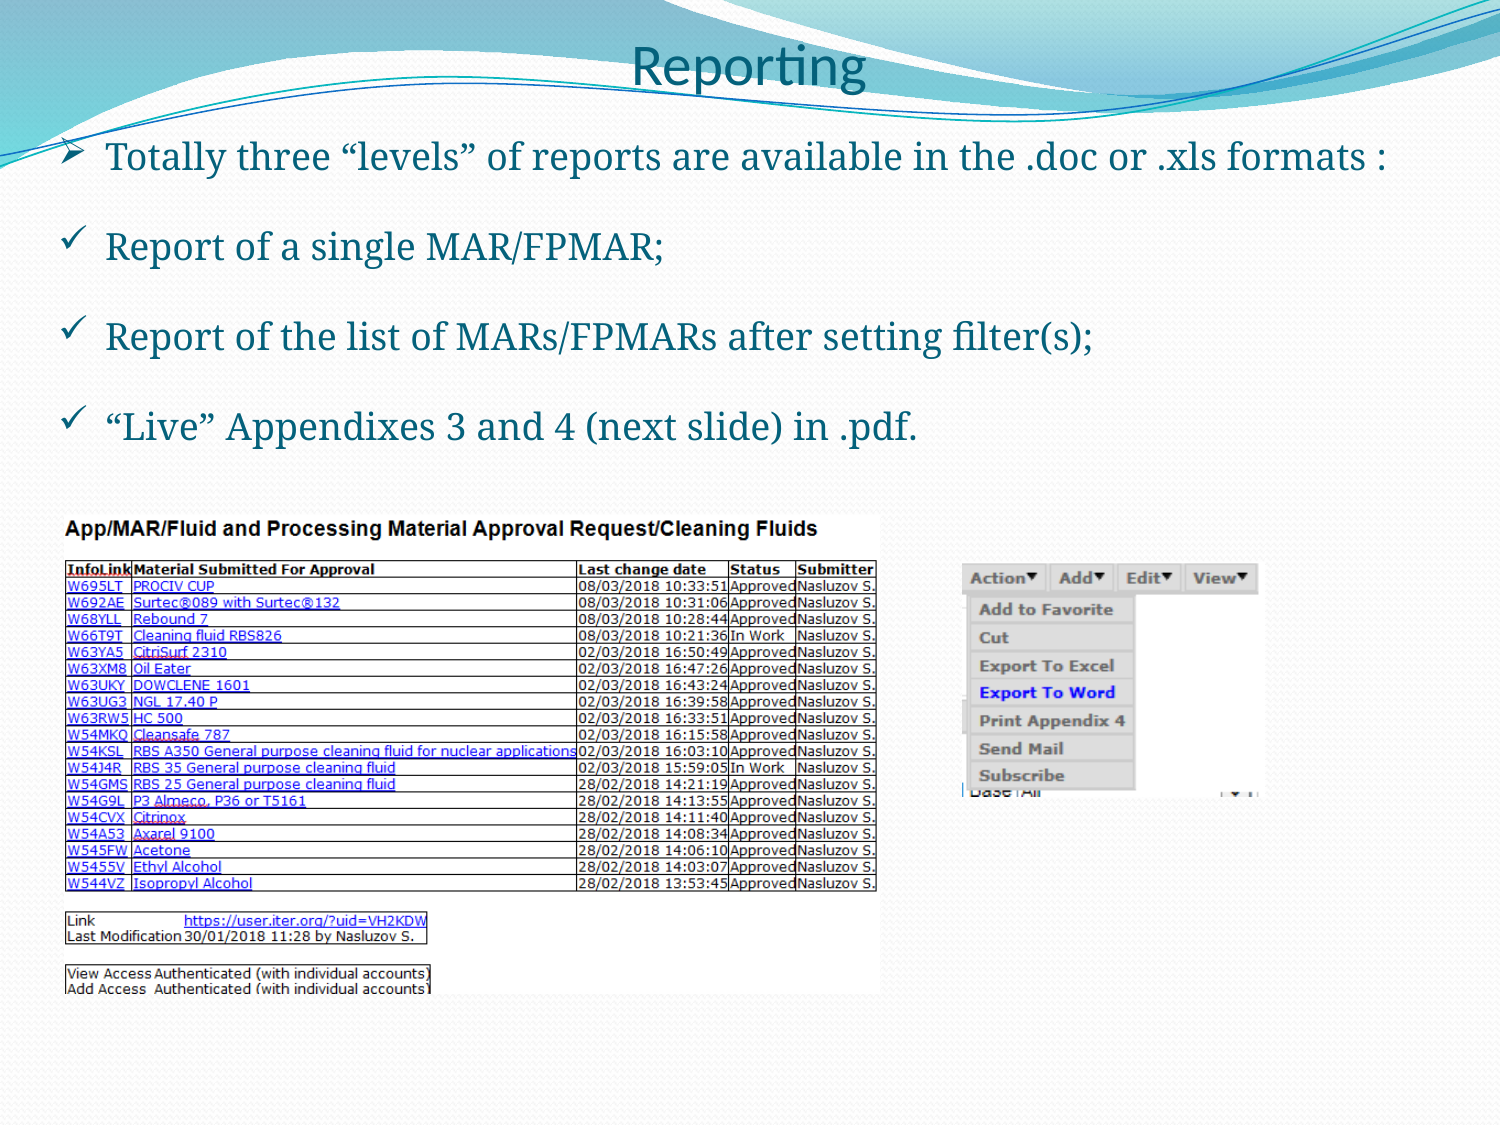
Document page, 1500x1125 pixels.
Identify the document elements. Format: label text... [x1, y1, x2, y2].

picture [962, 562, 1265, 798]
picture [64, 514, 881, 994]
text_box Reporting [0, 19, 1500, 106]
text_box Totally three “levels” of reports are available in the .doc or .xls formats : Report of a single MAR/FPMAR; Report of the list of MARs/FPMARs after setting filter(s); “Live” Appendixes 3 and 4 (next slide) in .pdf. [43, 125, 1450, 456]
